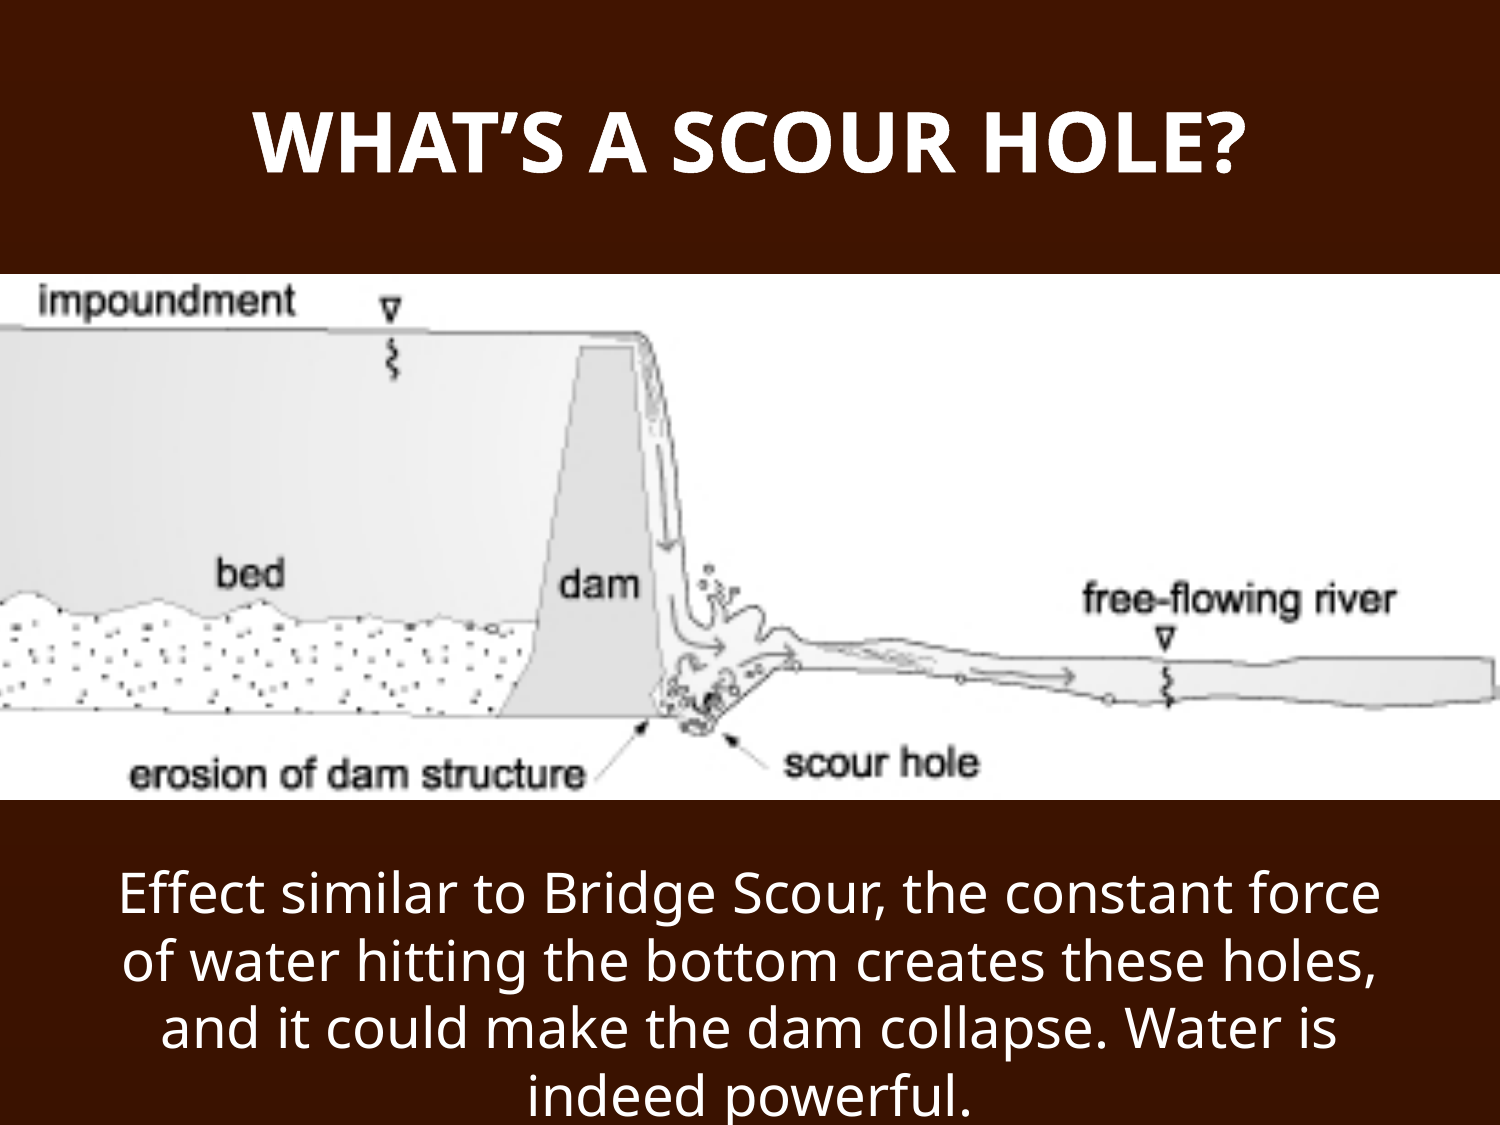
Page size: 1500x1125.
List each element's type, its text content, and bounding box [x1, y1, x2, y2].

picture [0, 274, 1500, 801]
title What’s a scour hole? [75, 45, 1425, 233]
text_box Effect similar to Bridge Scour, the constant force of water hitting the bottom creates these holes, and it could make the dam collapse. Water is indeed powerful. [68, 849, 1432, 1125]
